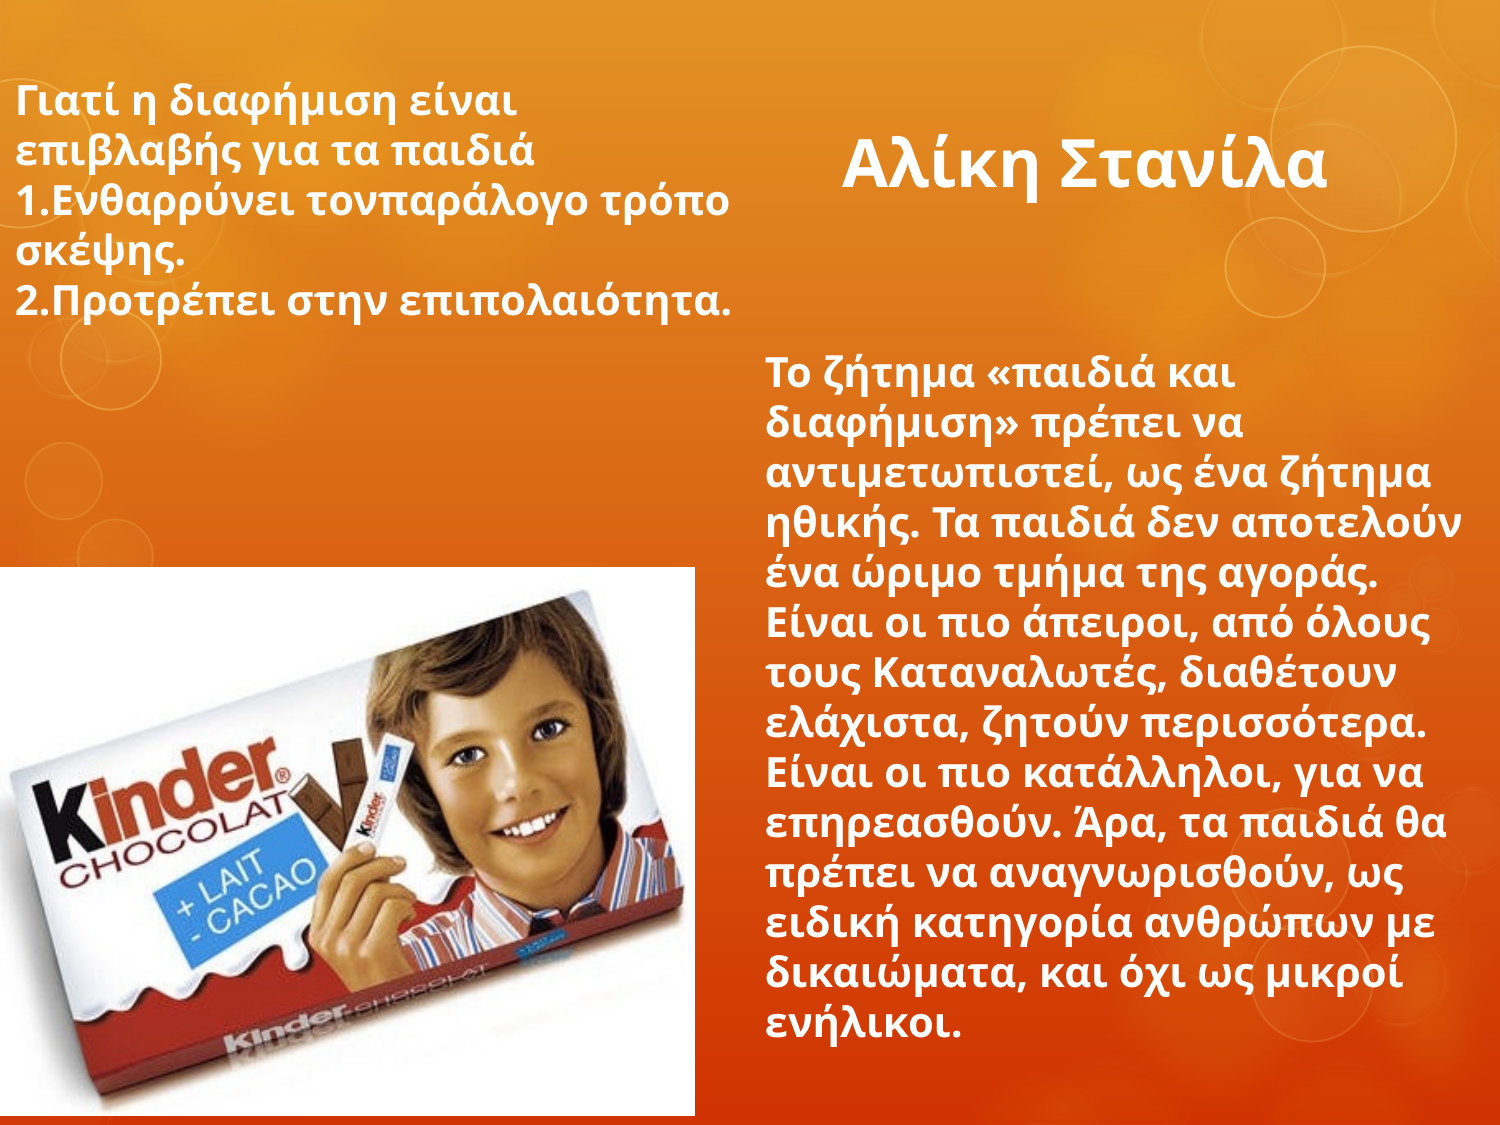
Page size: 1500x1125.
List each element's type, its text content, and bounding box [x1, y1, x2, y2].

text_box Γιατί η διαφήμιση είναι επιβλαβής για τα παιδιά 1.Ενθαρρύνει τονπαράλογο τρόπο σκέψης. 2.Προτρέπει στην επιπολαιότητα. [0, 66, 750, 332]
text_box Αλίκη Στανίλα [827, 113, 1500, 209]
picture [0, 566, 696, 1116]
text_box Το ζήτημα «παιδιά και διαφήμιση» πρέπει να αντιμετωπιστεί, ως ένα ζήτημα ηθικής. Τα παιδιά δεν αποτελούν ένα ώριμο τμήμα της αγοράς. Είναι οι πιο άπειροι, από όλους τους Καταναλωτές, διαθέτουν ελάχιστα, ζητούν περισσότερα. Είναι οι πιο κατάλληλοι, για να επηρεασθούν. Άρα, τα παιδιά θα πρέπει να αναγνωρισθούν, ως ειδική κατηγορία ανθρώπων με δικαιώματα, και όχι ως μικροί ενήλικοι. [749, 338, 1500, 1054]
